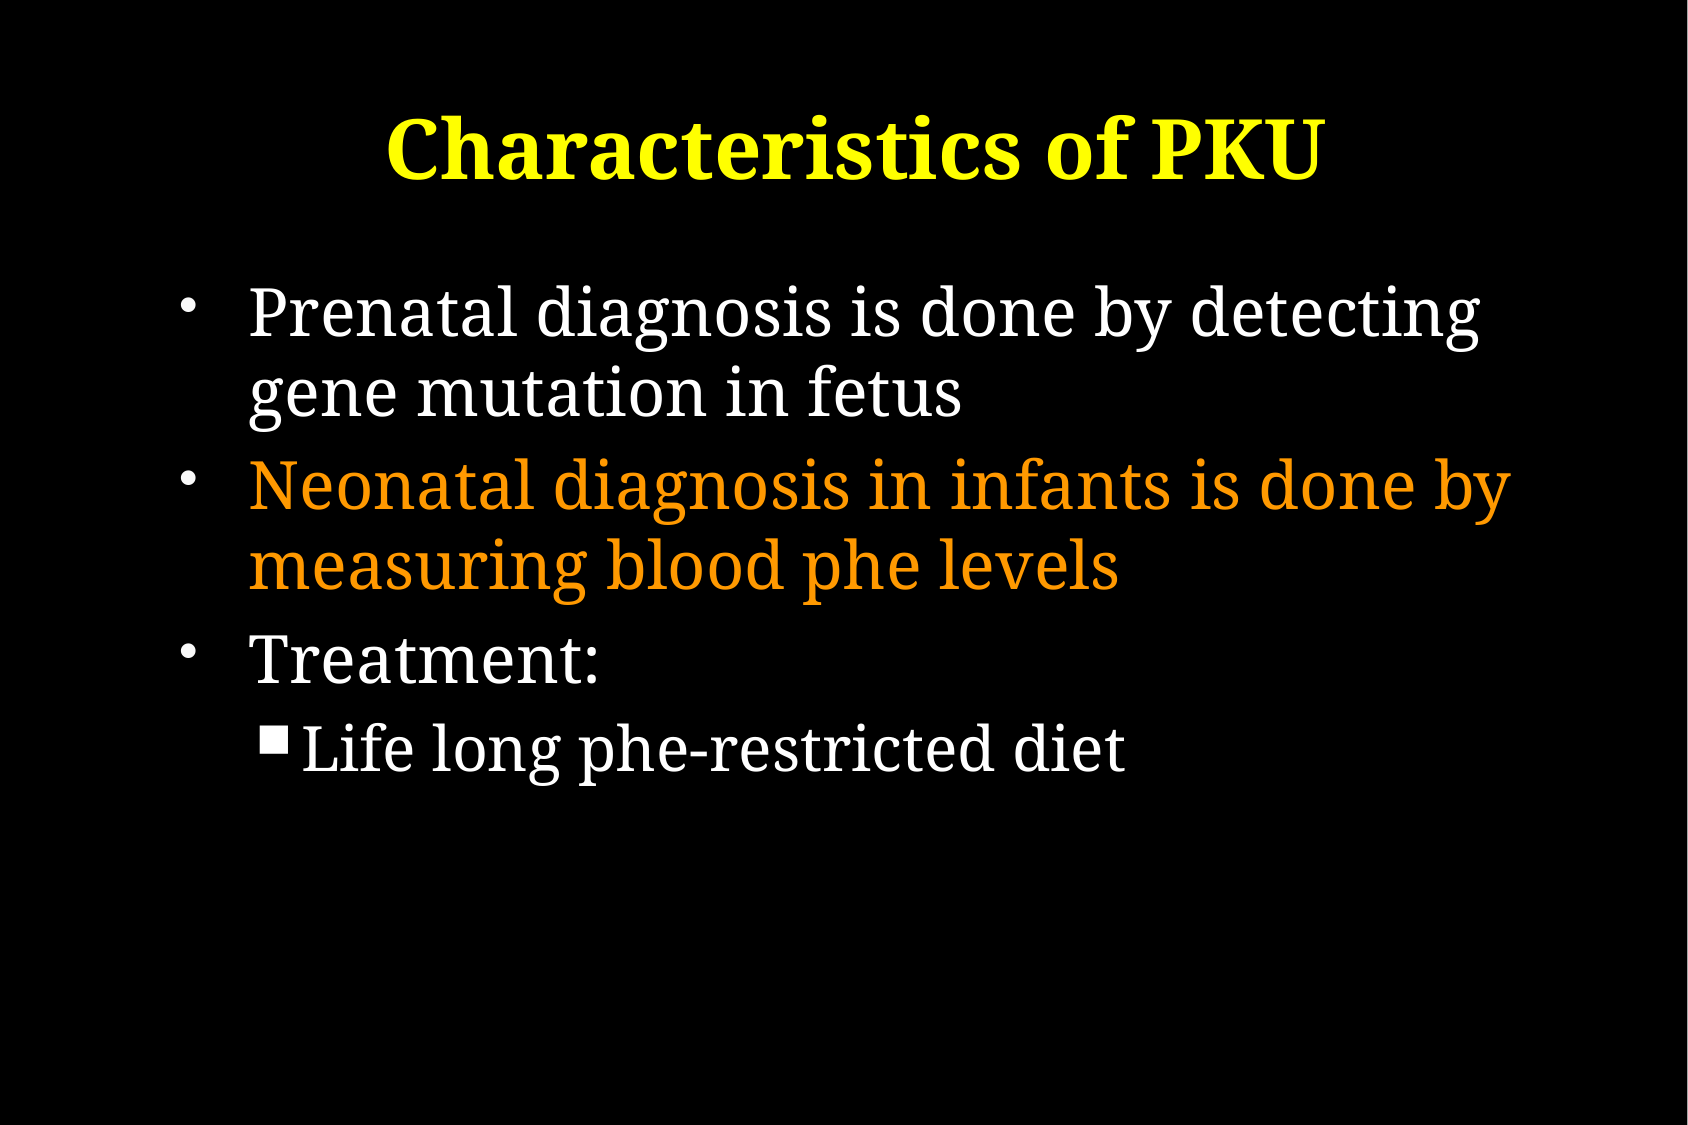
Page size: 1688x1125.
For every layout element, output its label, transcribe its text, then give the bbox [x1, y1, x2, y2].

list Prenatal diagnosis is done by detecting gene mutation in fetus Neonatal diagnosis in infants is done by measuring blood phe levels Treatment: Life long phe-restricted diet [143, 262, 1575, 950]
title Characteristics of PKU [181, 87, 1532, 205]
